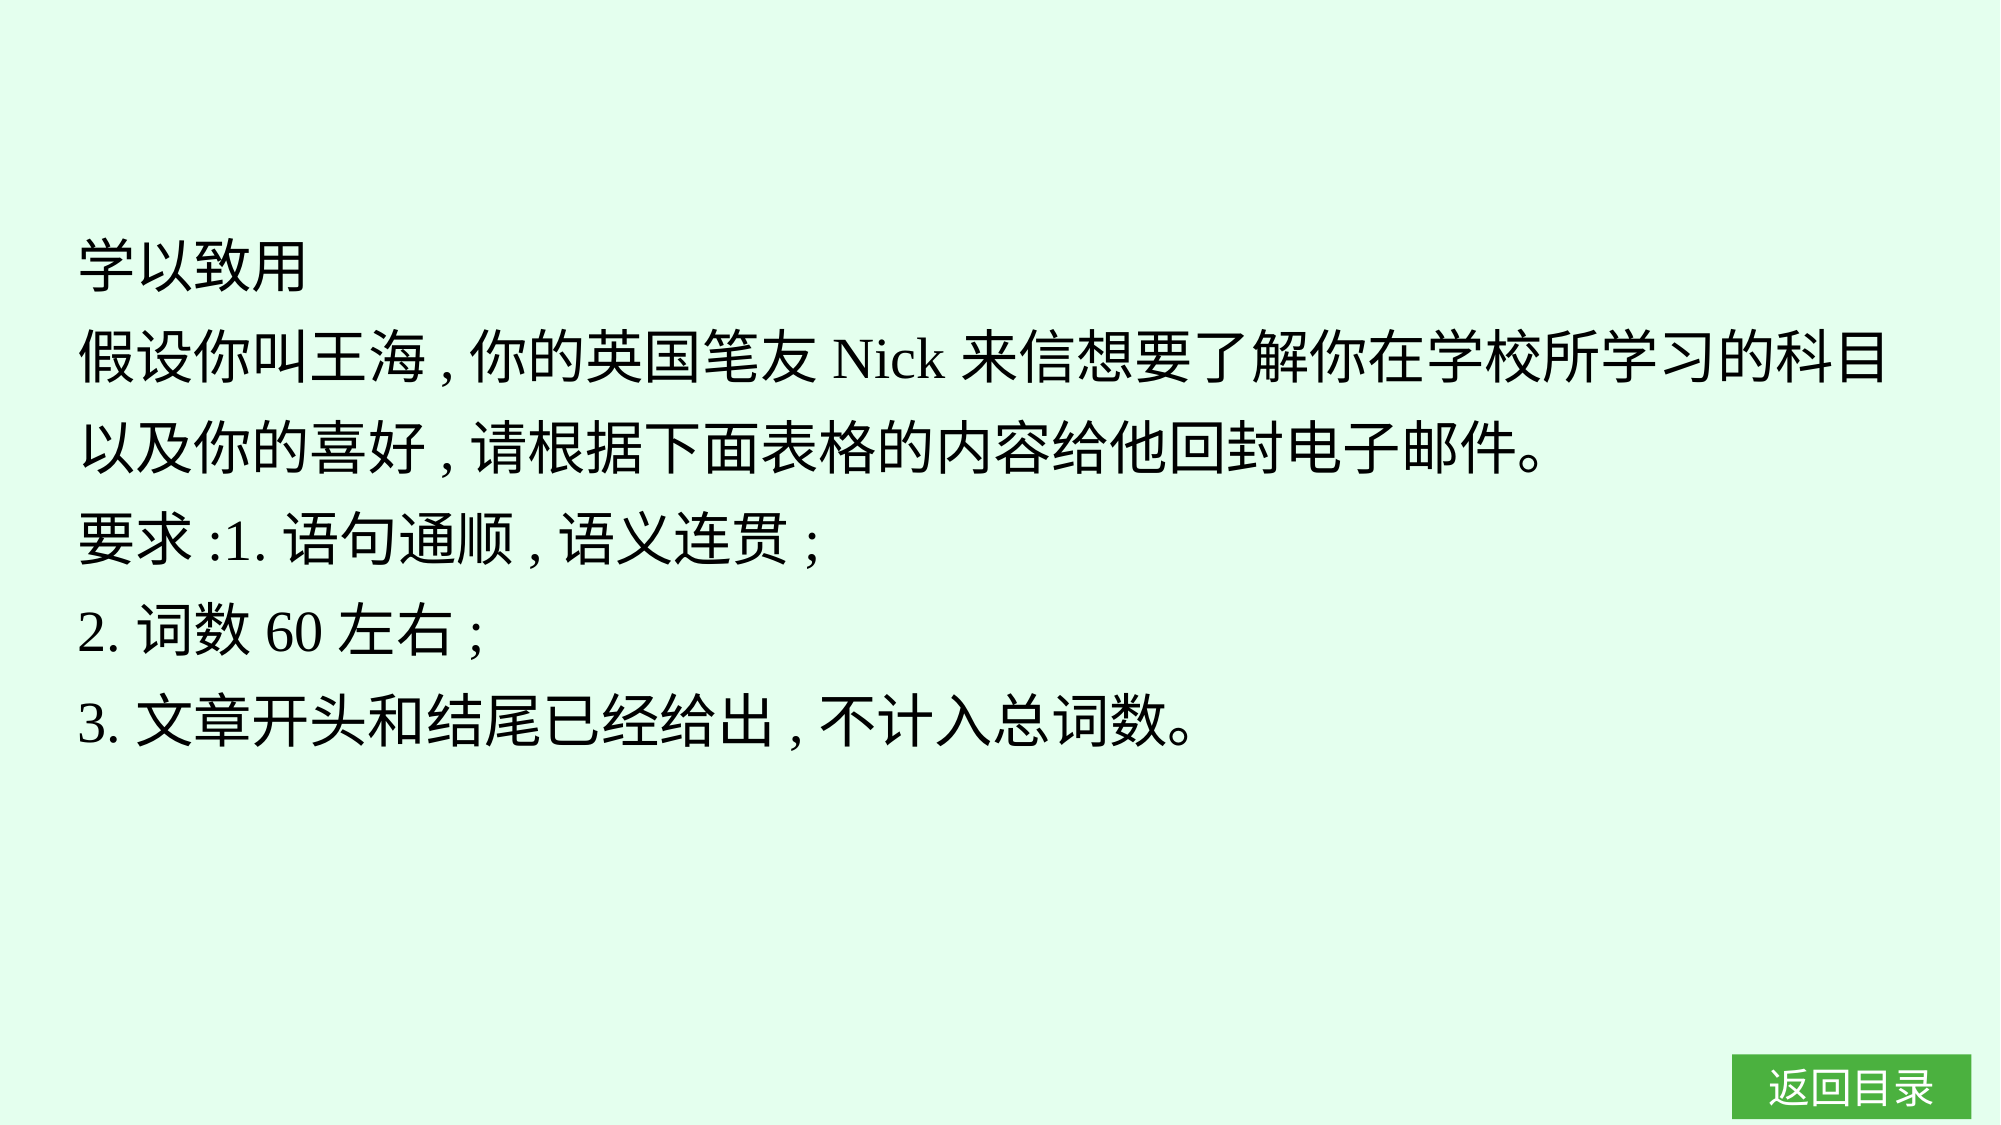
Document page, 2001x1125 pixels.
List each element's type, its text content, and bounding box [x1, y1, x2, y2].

text_box 学以致用 假设你叫王海,你的英国笔友Nick来信想要了解你在学校所学习的科目以及你的喜好,请根据下面表格的内容给他回封电子邮件。 要求:1.语句通顺,语义连贯; 2.词数60左右; 3.文章开头和结尾已经给出,不计入总词数。 [62, 200, 1938, 762]
